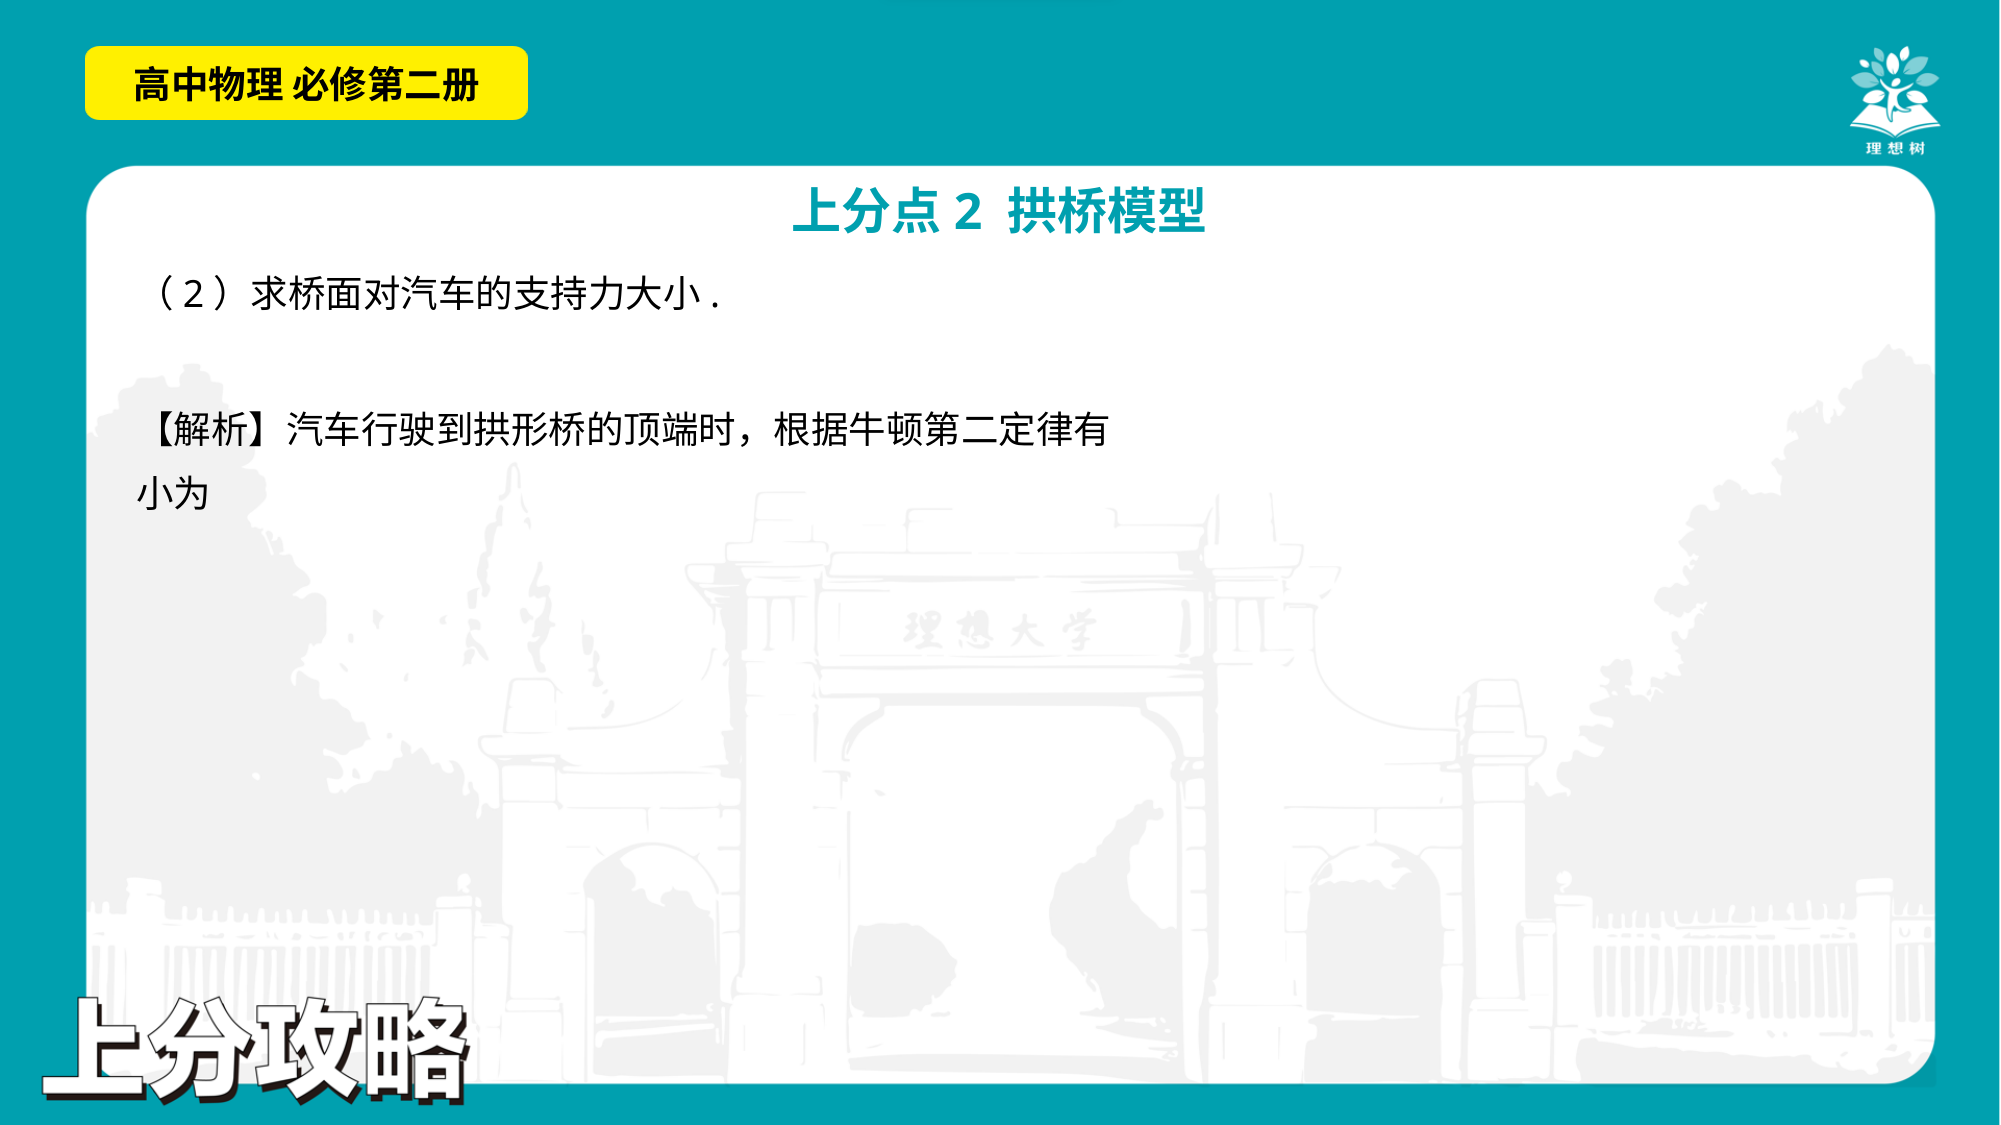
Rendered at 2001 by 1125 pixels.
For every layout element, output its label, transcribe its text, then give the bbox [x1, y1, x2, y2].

text_box （2）求桥面对汽车的支持力大小. [136, 248, 1865, 308]
picture [0, 0, 2000, 1125]
